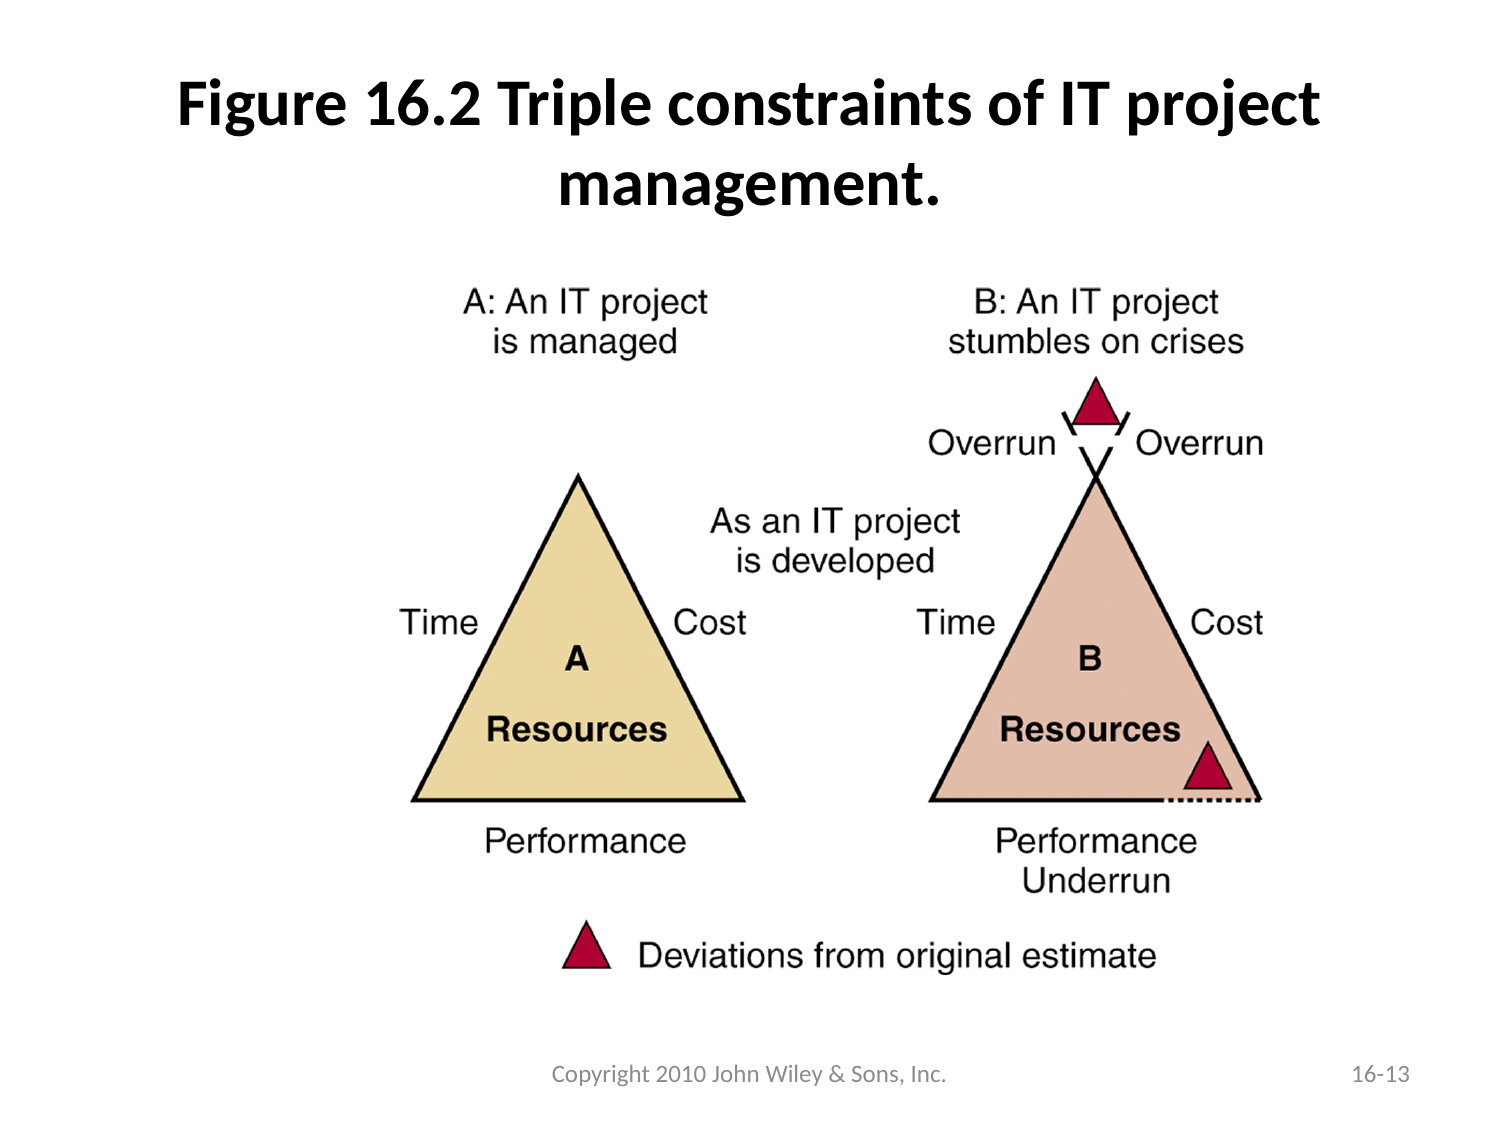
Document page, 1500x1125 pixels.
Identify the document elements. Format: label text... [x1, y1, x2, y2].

footer Copyright 2010 John Wiley & Sons, Inc. [512, 1042, 988, 1103]
slide_number 16-13 [1074, 1042, 1425, 1103]
title Figure 16.2 Triple constraints of IT project management. [75, 45, 1425, 233]
picture [399, 287, 1263, 976]
